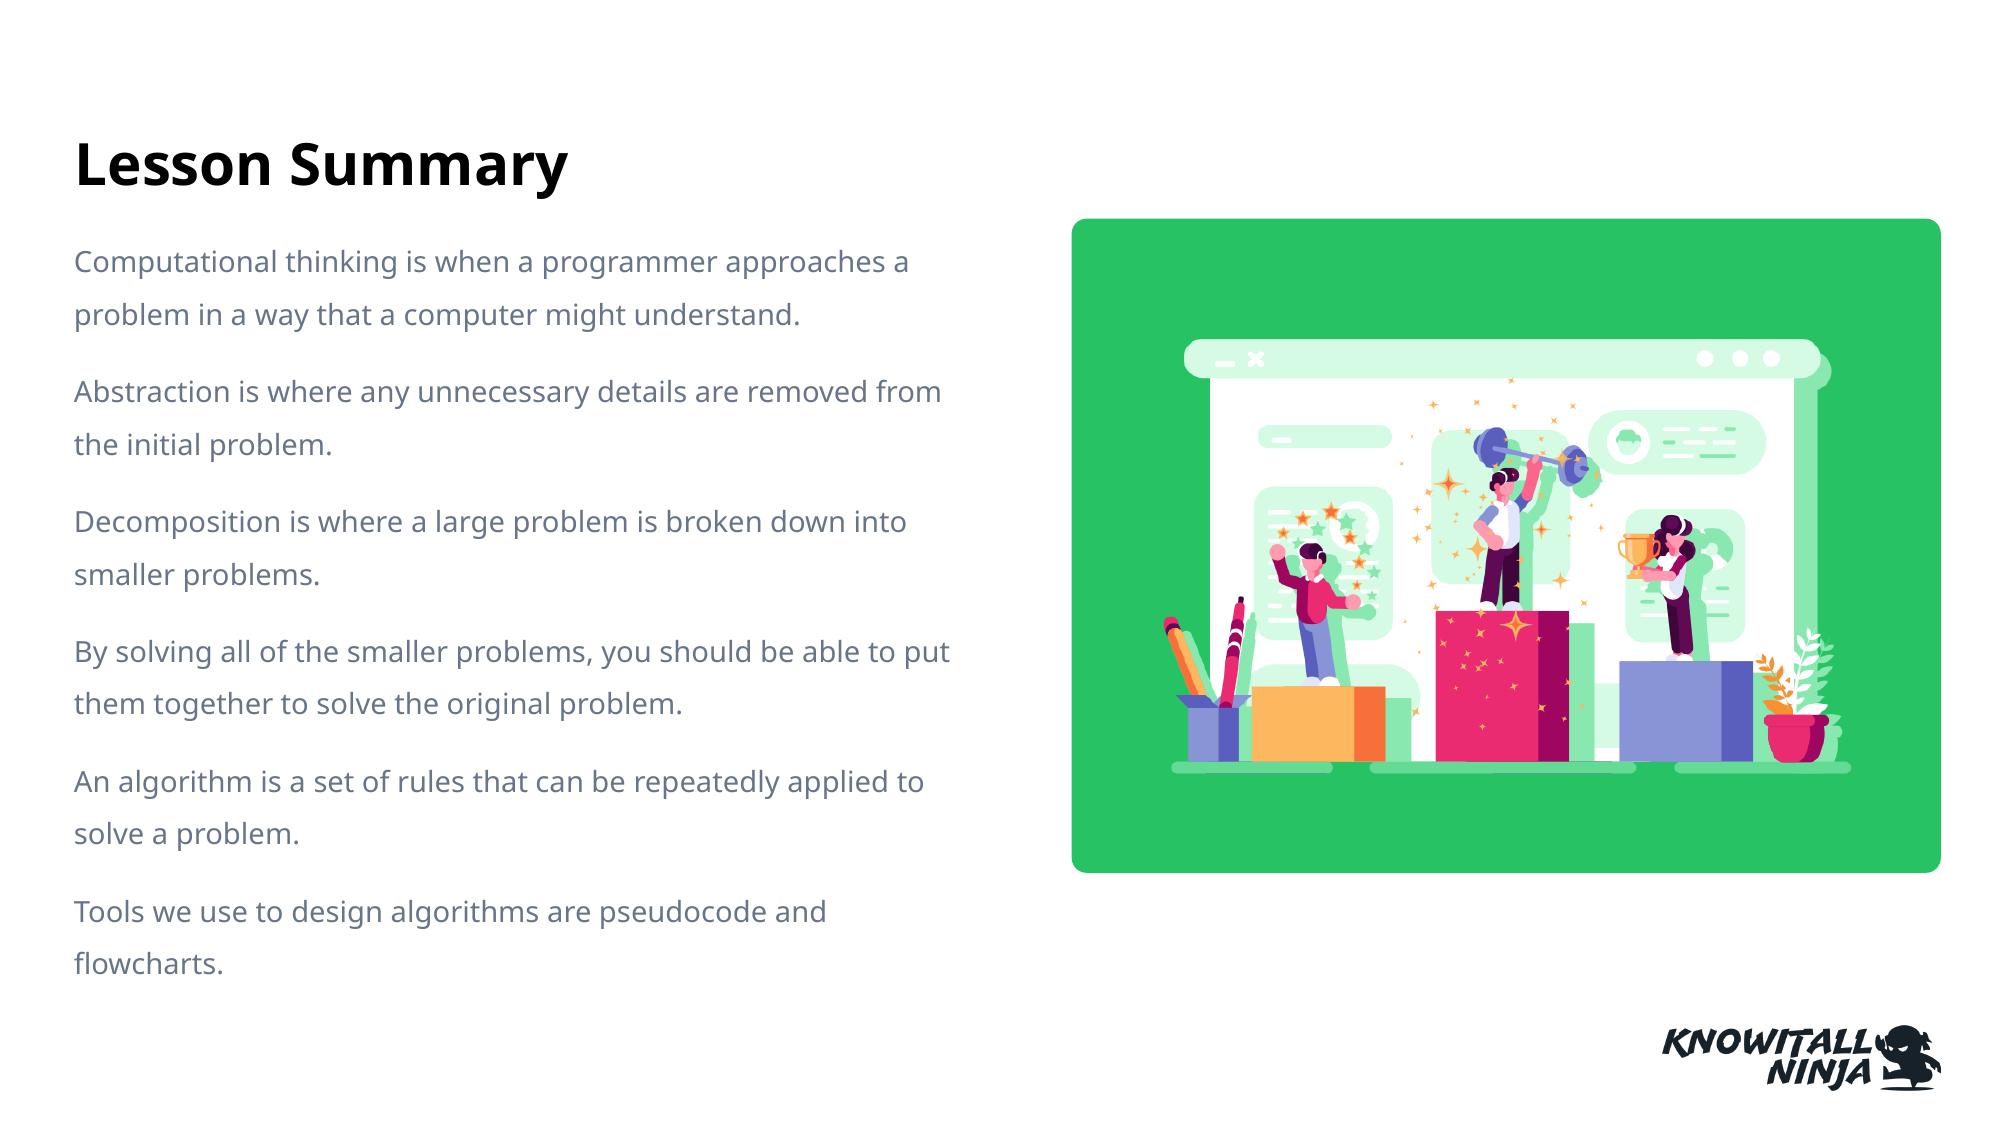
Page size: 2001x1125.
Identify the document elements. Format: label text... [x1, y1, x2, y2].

title Lesson Summary [59, 117, 1000, 206]
picture [1662, 1025, 1941, 1091]
picture [1071, 218, 1942, 874]
list Computational thinking is when a programmer approaches a problem in a way that a computer might understand. Abstraction is where any unnecessary details are removed from the initial problem. Decomposition is where a large problem is broken down into smaller problems. By solving all of the smaller problems, you should be able to put them together to solve the original problem. An algorithm is a set of rules that can be repeatedly applied to solve a problem. Tools we use to design algorithms are pseudocode and flowcharts. [59, 218, 1000, 1091]
